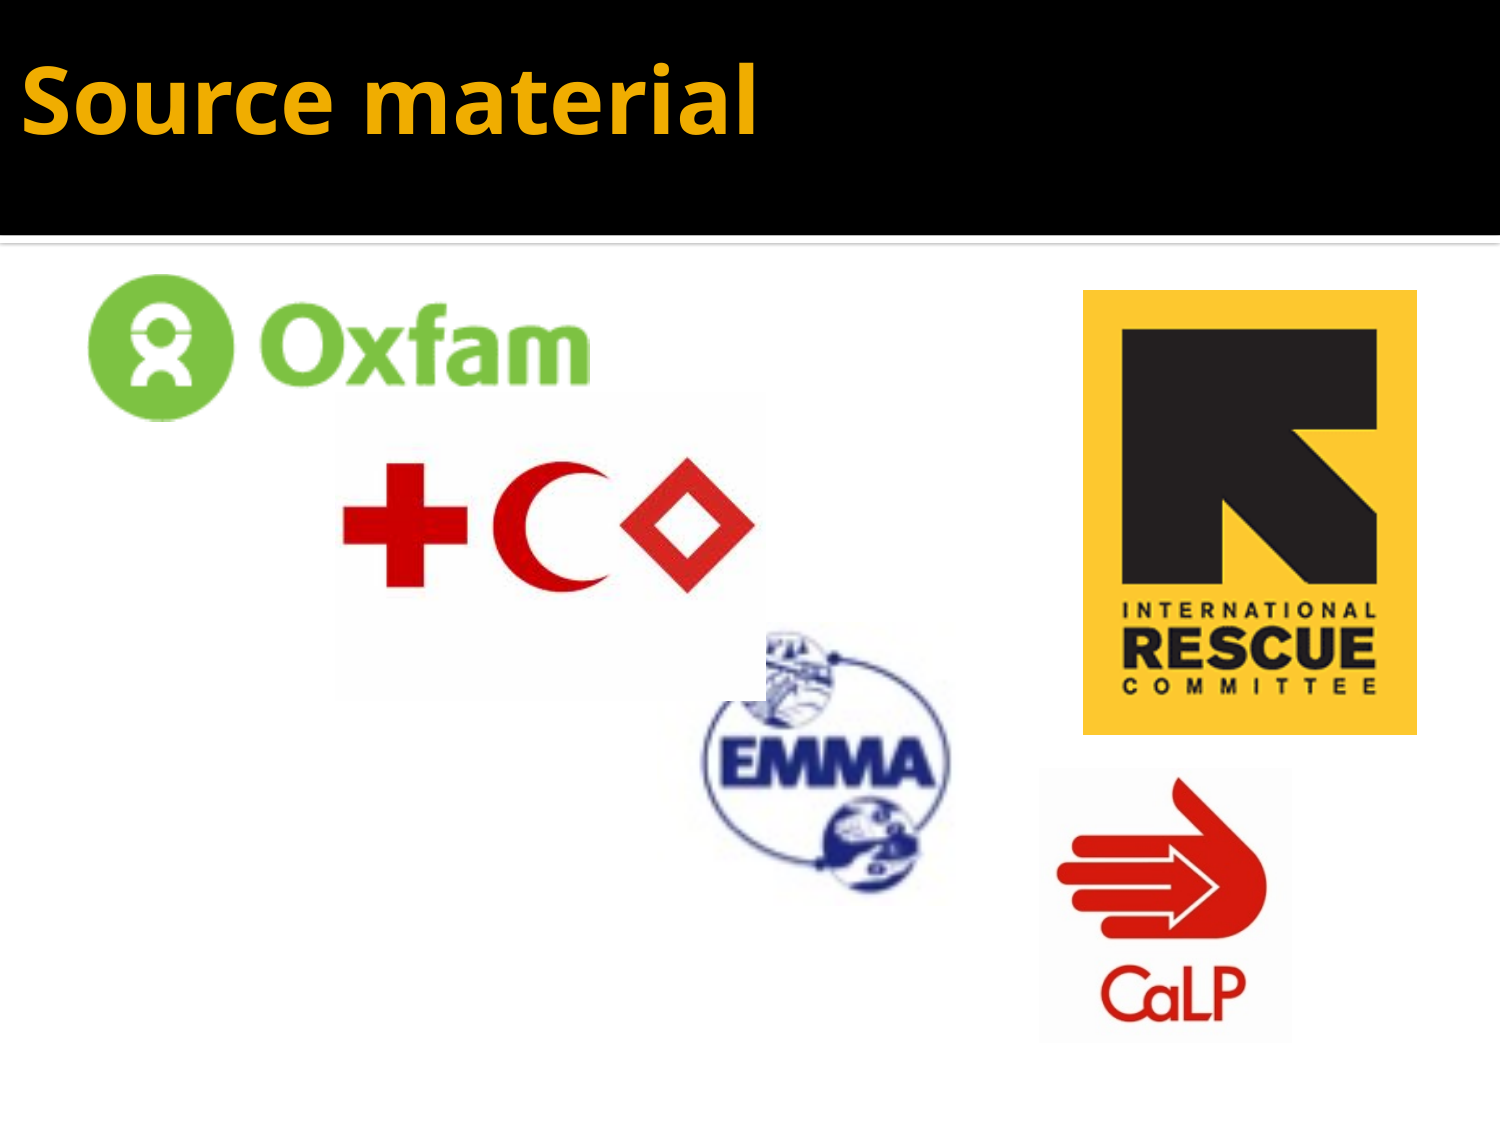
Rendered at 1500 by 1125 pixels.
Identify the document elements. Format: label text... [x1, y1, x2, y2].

picture [87, 274, 1000, 906]
title Source material [5, 3, 1500, 191]
picture [1039, 768, 1292, 1043]
picture [1083, 290, 1417, 735]
